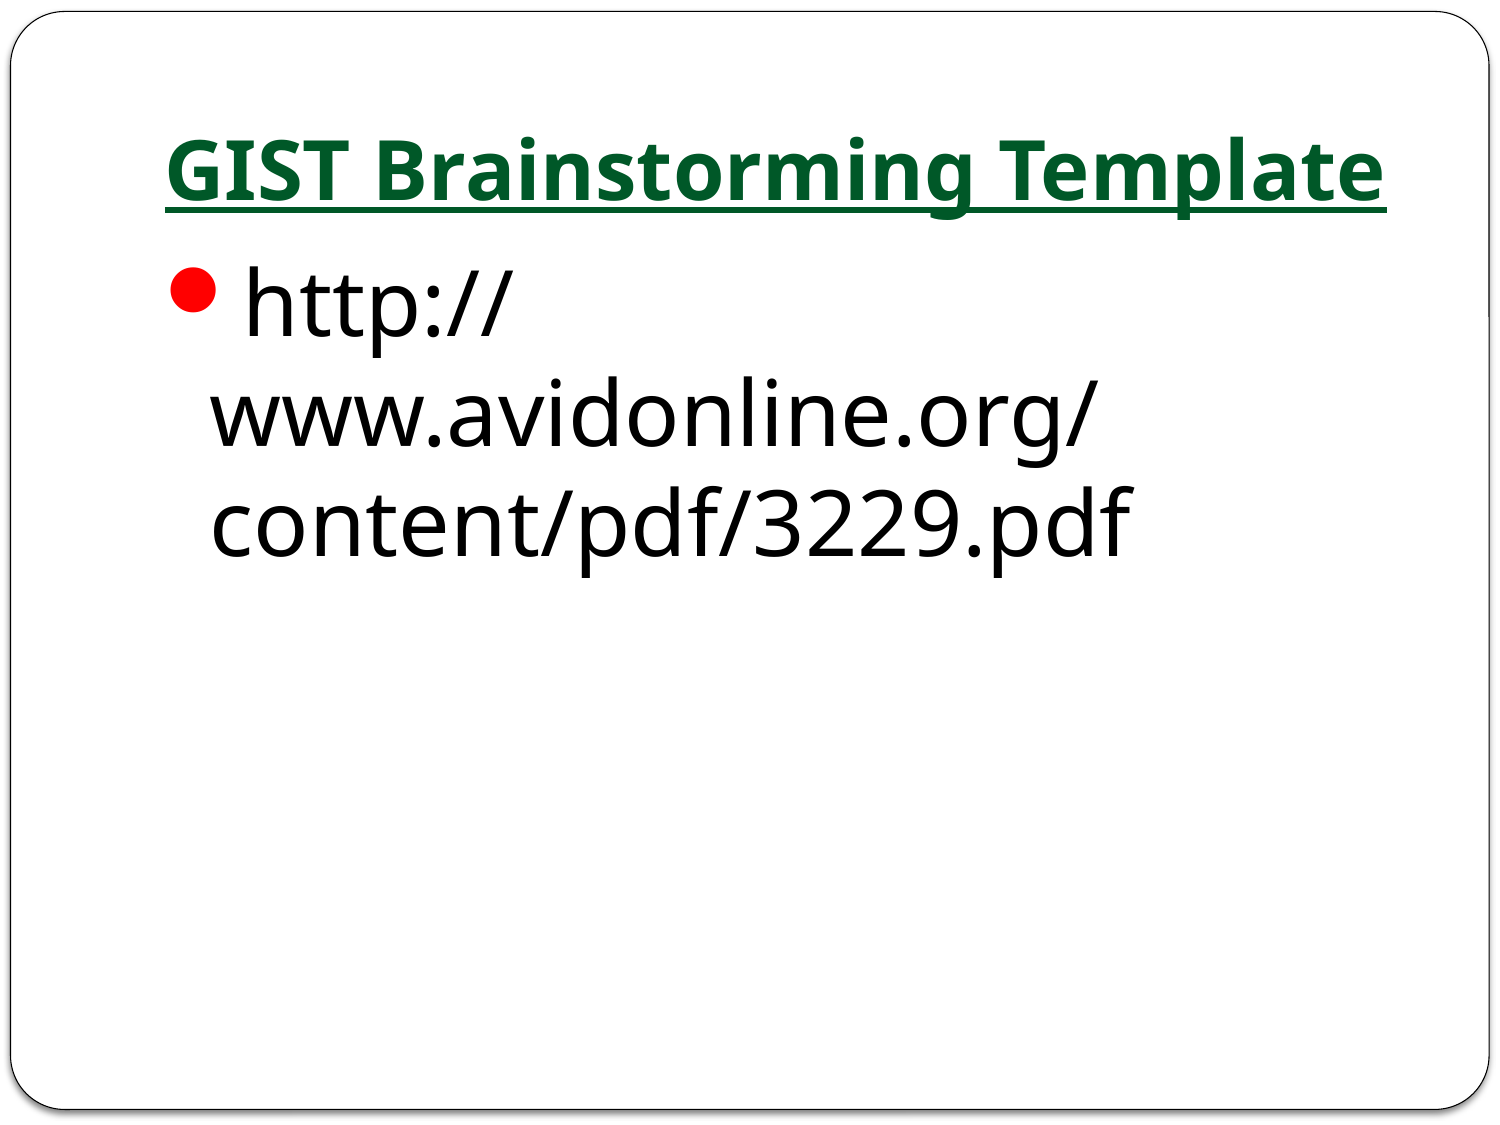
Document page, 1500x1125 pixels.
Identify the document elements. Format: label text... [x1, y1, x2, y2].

list http://www.avidonline.org/content/pdf/3229.pdf [150, 237, 1425, 988]
title GIST Brainstorming Template [150, 45, 1425, 233]
